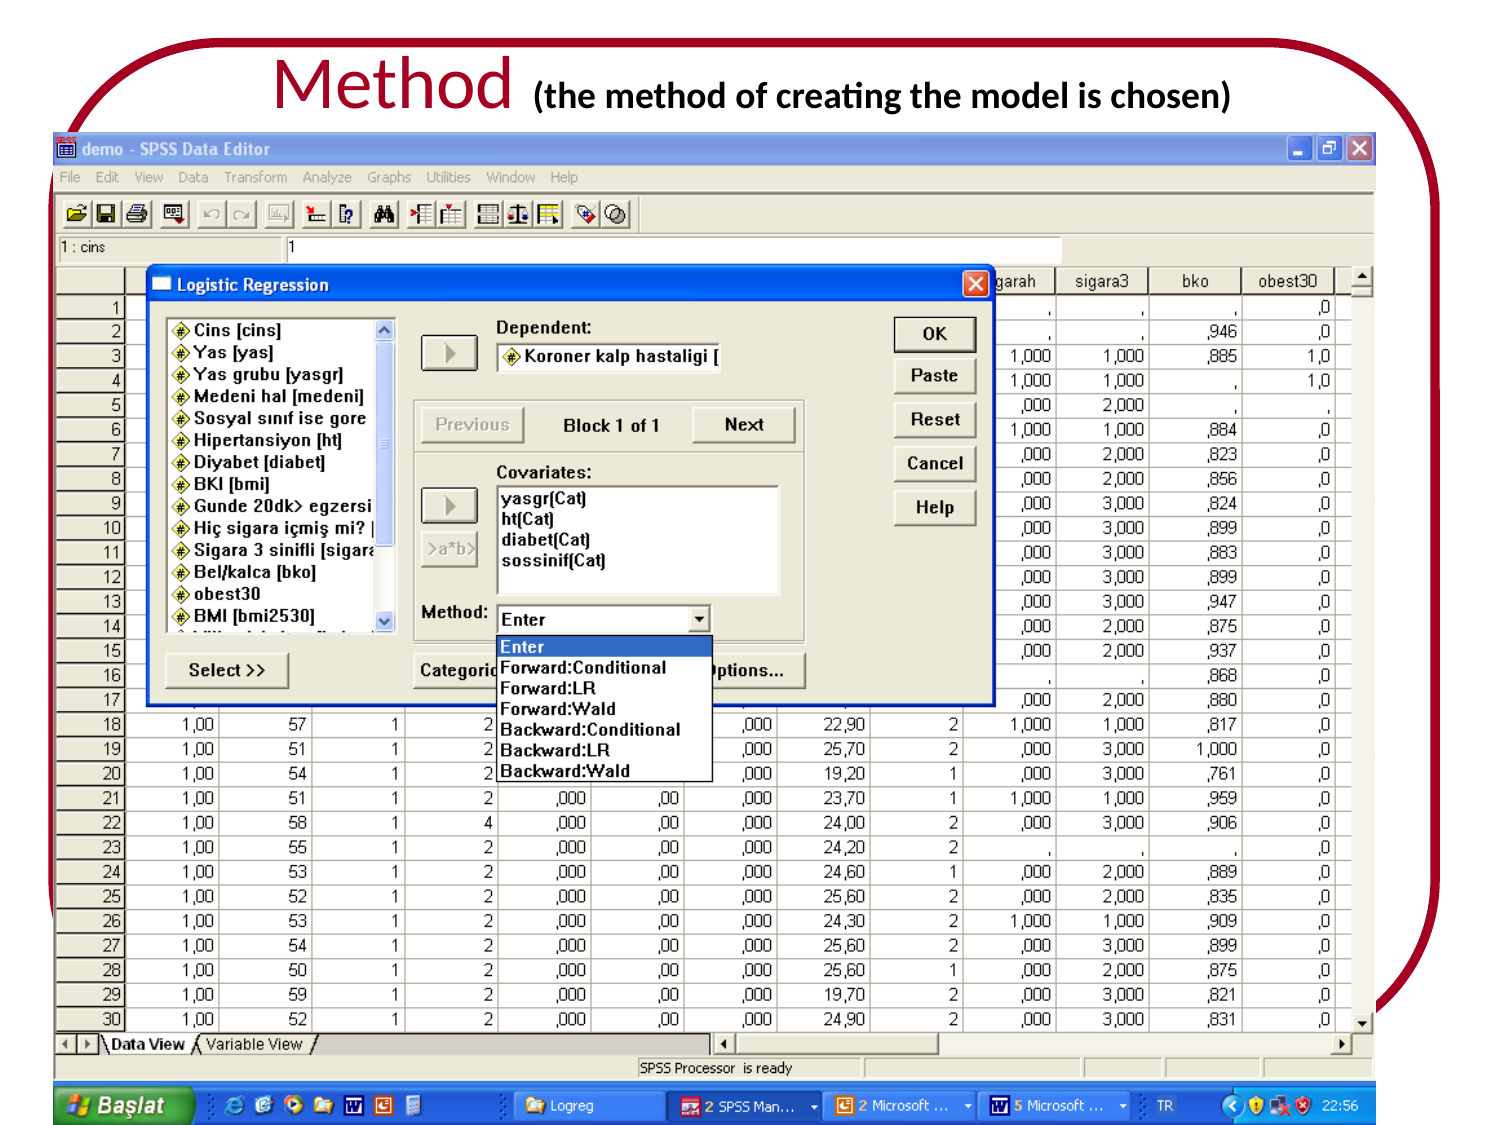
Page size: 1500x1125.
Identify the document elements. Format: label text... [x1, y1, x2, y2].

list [52, 132, 1377, 1125]
title Method (the method of creating the model is chosen) [76, 42, 1428, 114]
